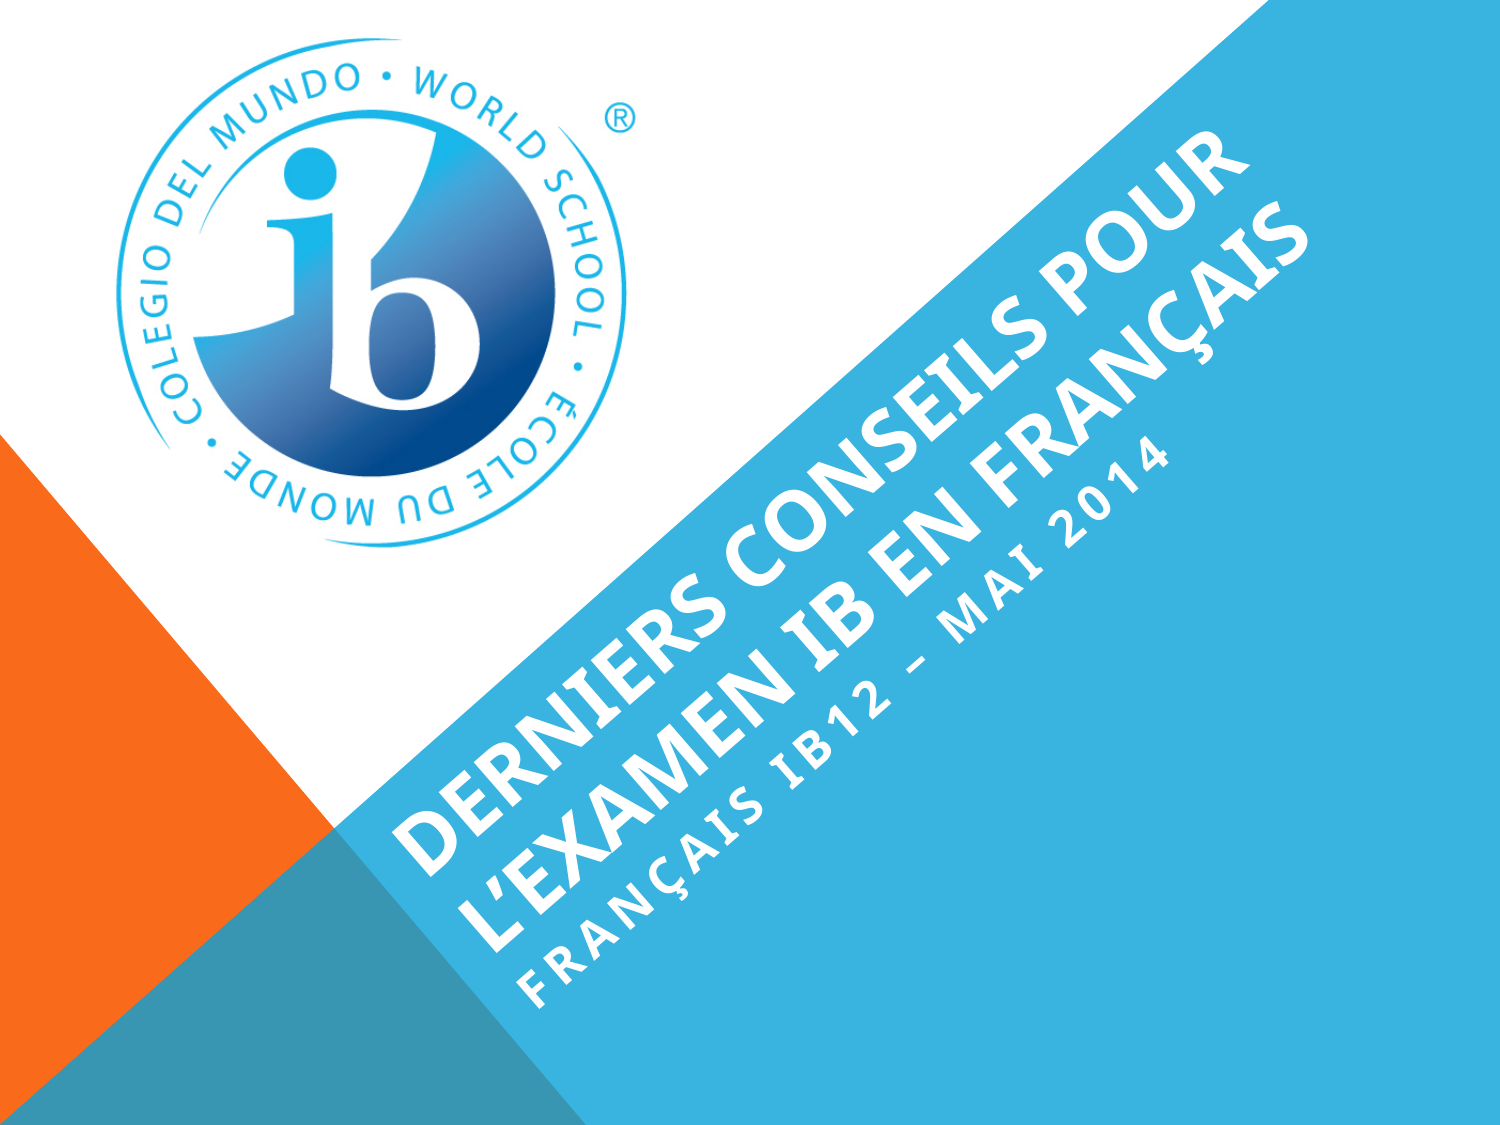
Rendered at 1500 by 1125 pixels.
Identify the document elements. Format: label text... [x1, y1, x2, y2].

subtitle Français IB12 – Mai 2014 [491, 282, 1334, 1024]
picture [112, 36, 638, 551]
title Derniers conseils pour l’examen IB en Français [362, 14, 1434, 982]
